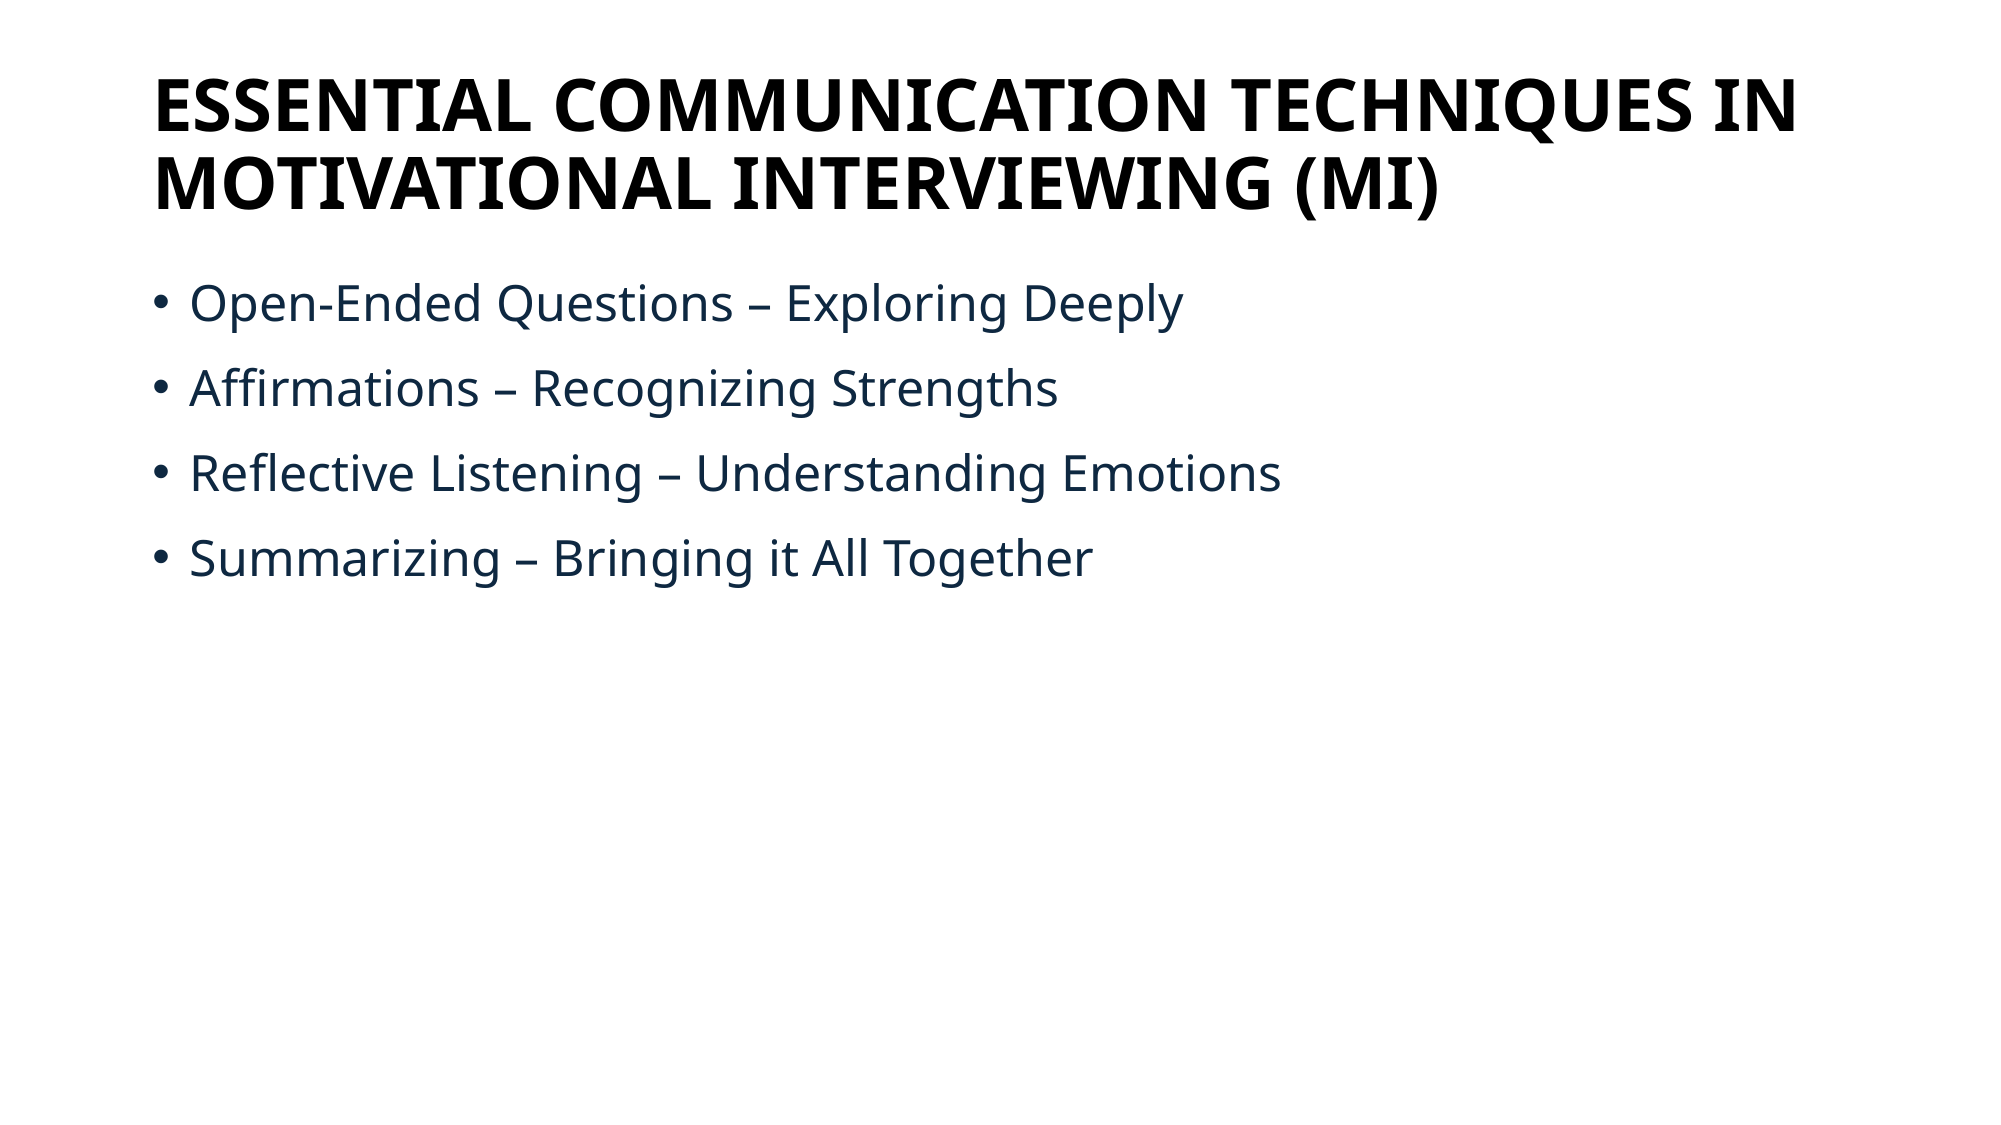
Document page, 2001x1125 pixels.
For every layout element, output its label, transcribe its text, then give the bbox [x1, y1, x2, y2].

title ESSENTIAL COMMUNICATION TECHNIQUES IN MOTIVATIONAL INTERVIEWING (MI) [137, 59, 1863, 235]
list Open-Ended Questions – Exploring Deeply Affirmations – Recognizing Strengths Reflective Listening – Understanding Emotions Summarizing – Bringing it All Together [137, 263, 1863, 1014]
